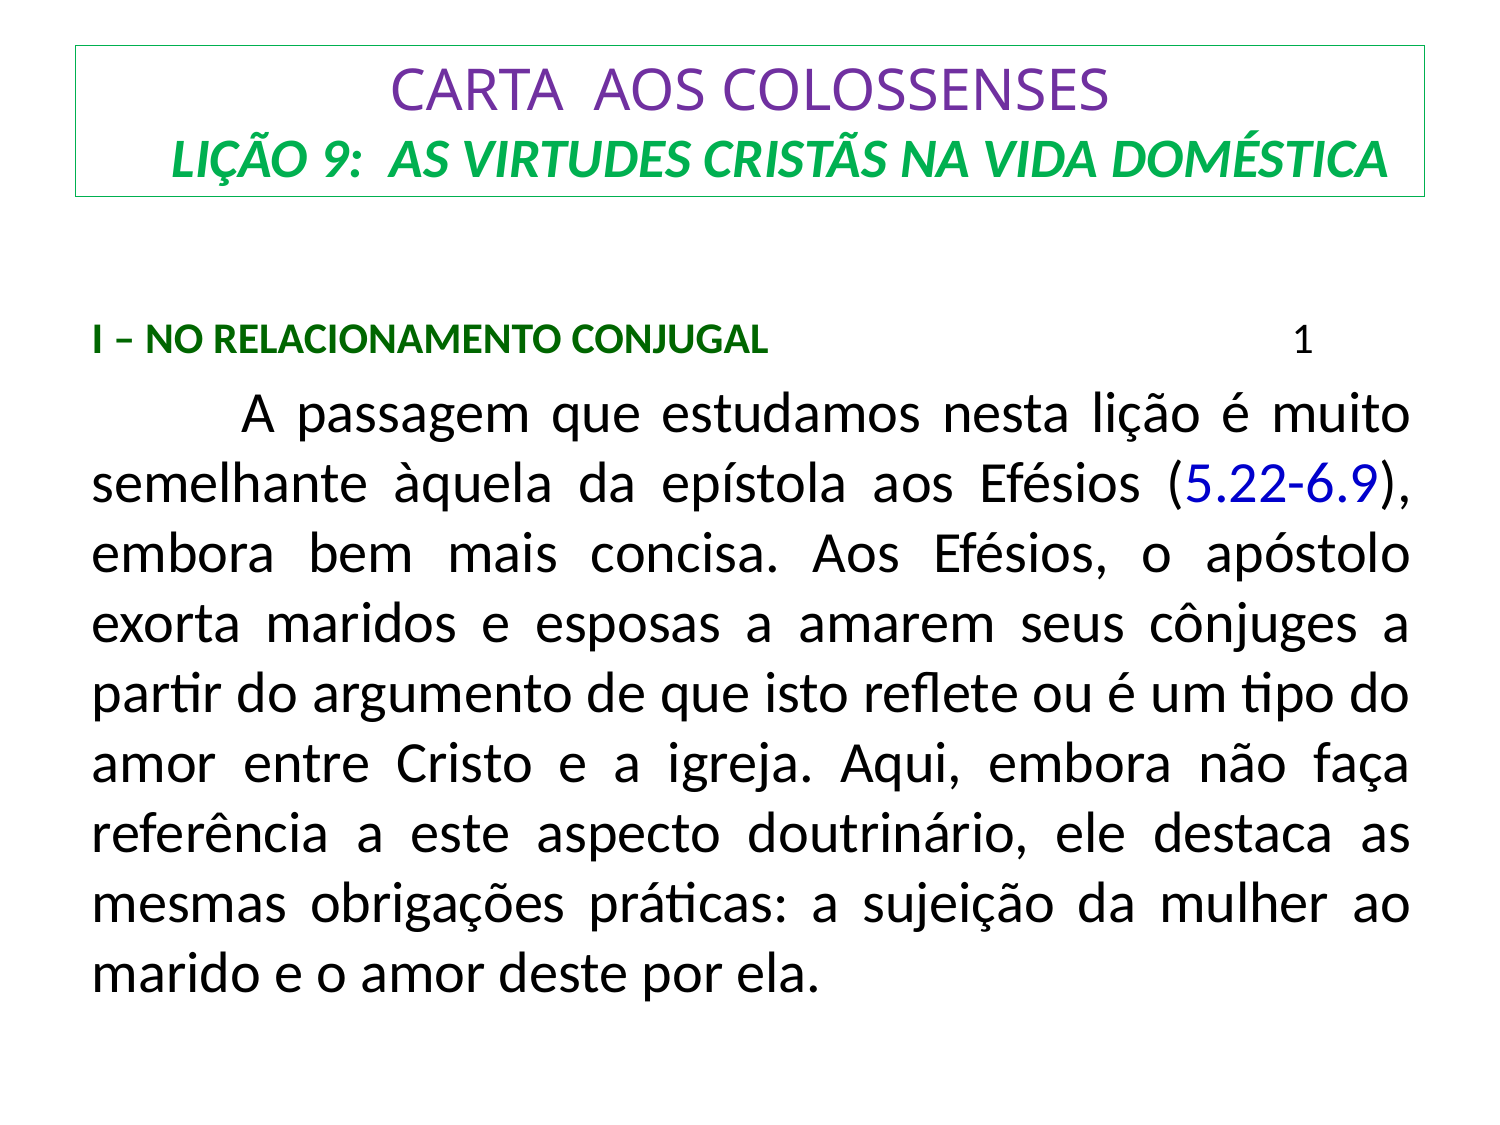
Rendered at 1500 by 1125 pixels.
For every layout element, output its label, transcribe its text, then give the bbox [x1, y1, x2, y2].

title CARTA AOS COLOSSENSES LIÇÃO 9: AS VIRTUDES CRISTÃS NA VIDA DOMÉSTICA [75, 45, 1425, 197]
list I – NO RELACIONAMENTO CONJUGAL 1 A passagem que estudamos nesta lição é muito semelhante àquela da epístola aos Efésios (5.22-6.9), embora bem mais concisa. Aos Efésios, o apóstolo exorta maridos e esposas a amarem seus cônjuges a partir do argumento de que isto reflete ou é um tipo do amor entre Cristo e a igreja. Aqui, embora não faça referência a este aspecto doutrinário, ele destaca as mesmas obrigações práticas: a sujeição da mulher ao marido e o amor deste por ela. [76, 302, 1427, 1059]
